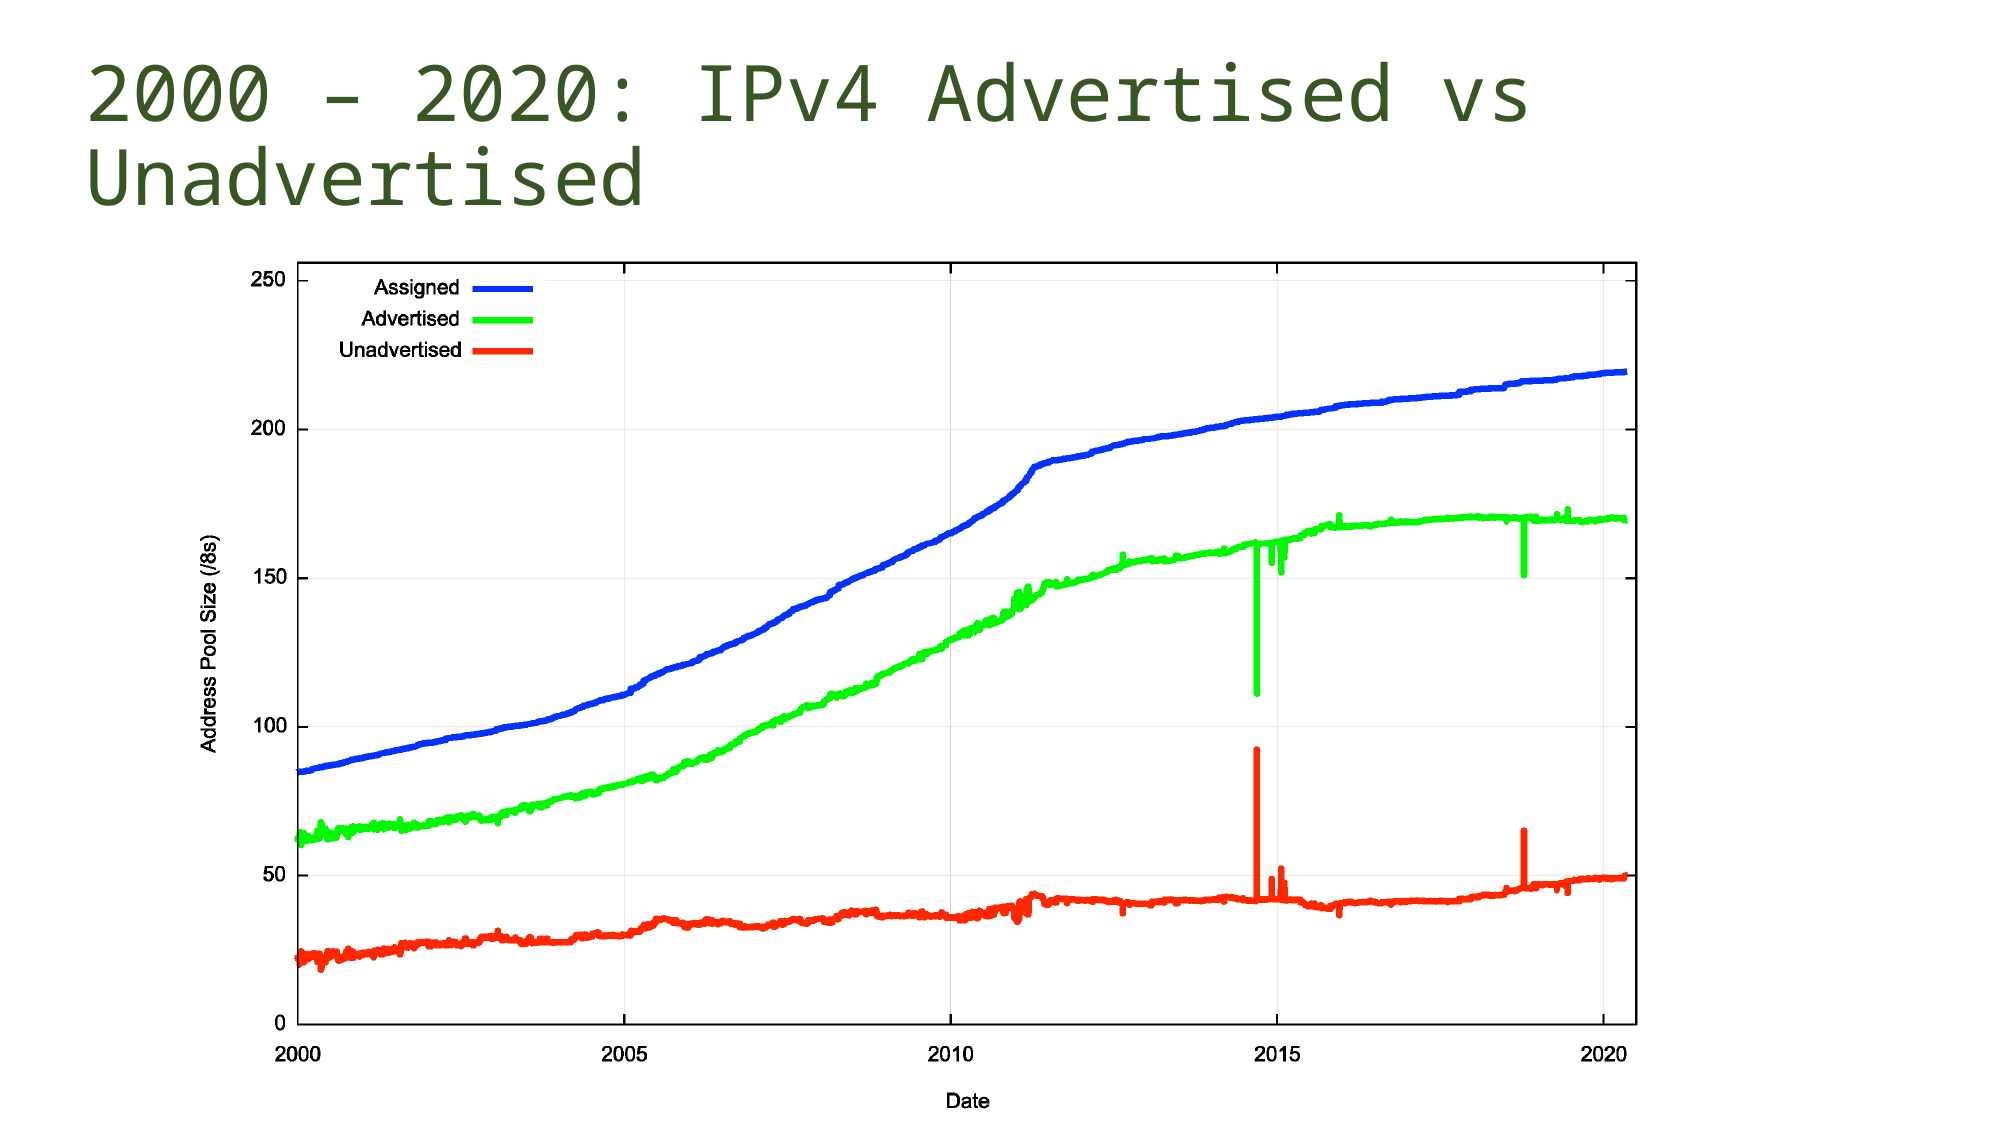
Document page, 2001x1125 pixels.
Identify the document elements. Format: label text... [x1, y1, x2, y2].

picture [184, 232, 1673, 1125]
title 2000 – 2020: IPv4 Advertised vs Unadvertised [70, 45, 1914, 233]
